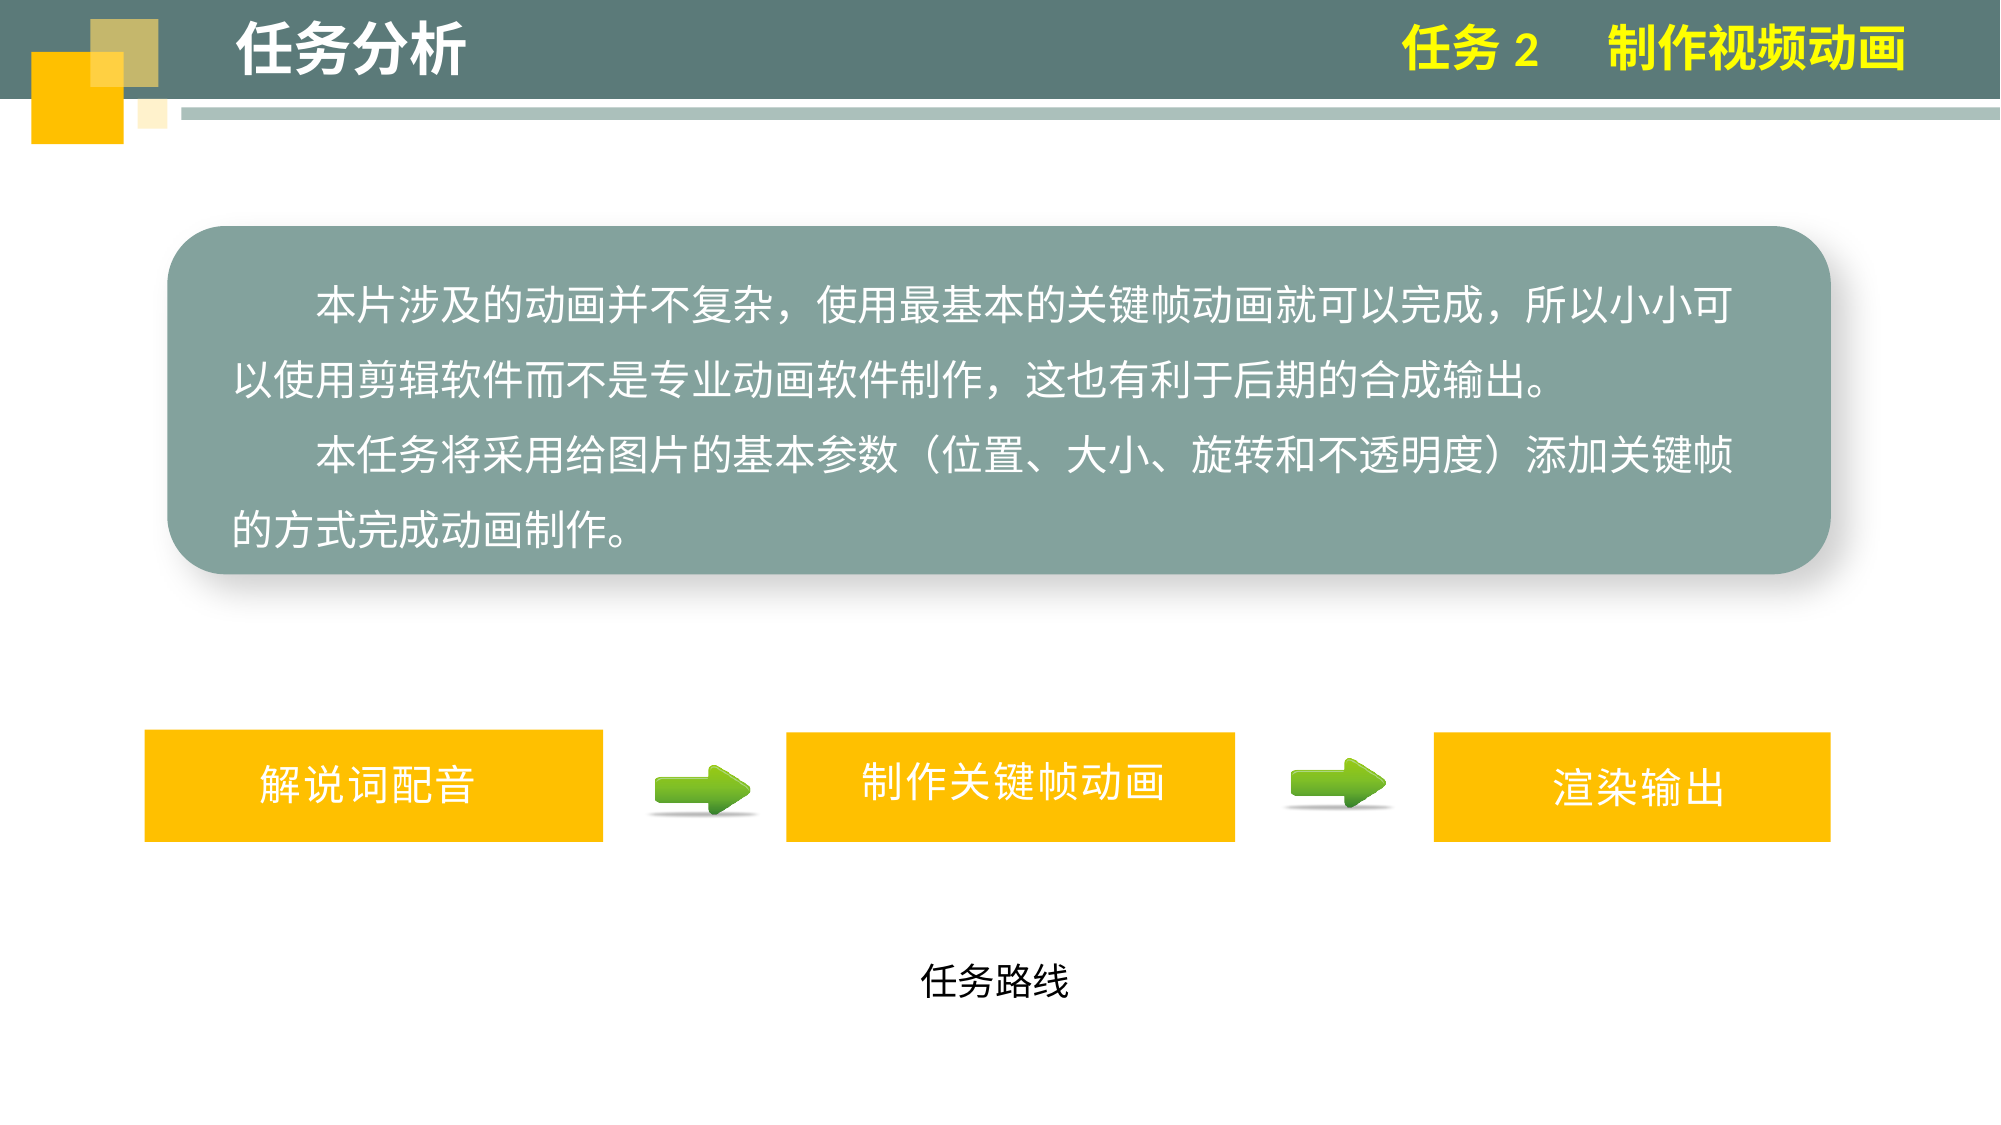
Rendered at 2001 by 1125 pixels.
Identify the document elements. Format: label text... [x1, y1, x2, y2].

text_box 本片涉及的动画并不复杂，使用最基本的关键帧动画就可以完成，所以小小可以使用剪辑软件而不是专业动画软件制作，这也有利于后期的合成输出。 本任务将采用给图片的基本参数（位置、大小、旋转和不透明度）添加关键帧的方式完成动画制作。 [217, 246, 1782, 561]
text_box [143, 713, 1837, 855]
text_box 任务路线 [905, 937, 1174, 1011]
text_box [167, 226, 1831, 575]
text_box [0, 0, 2000, 145]
